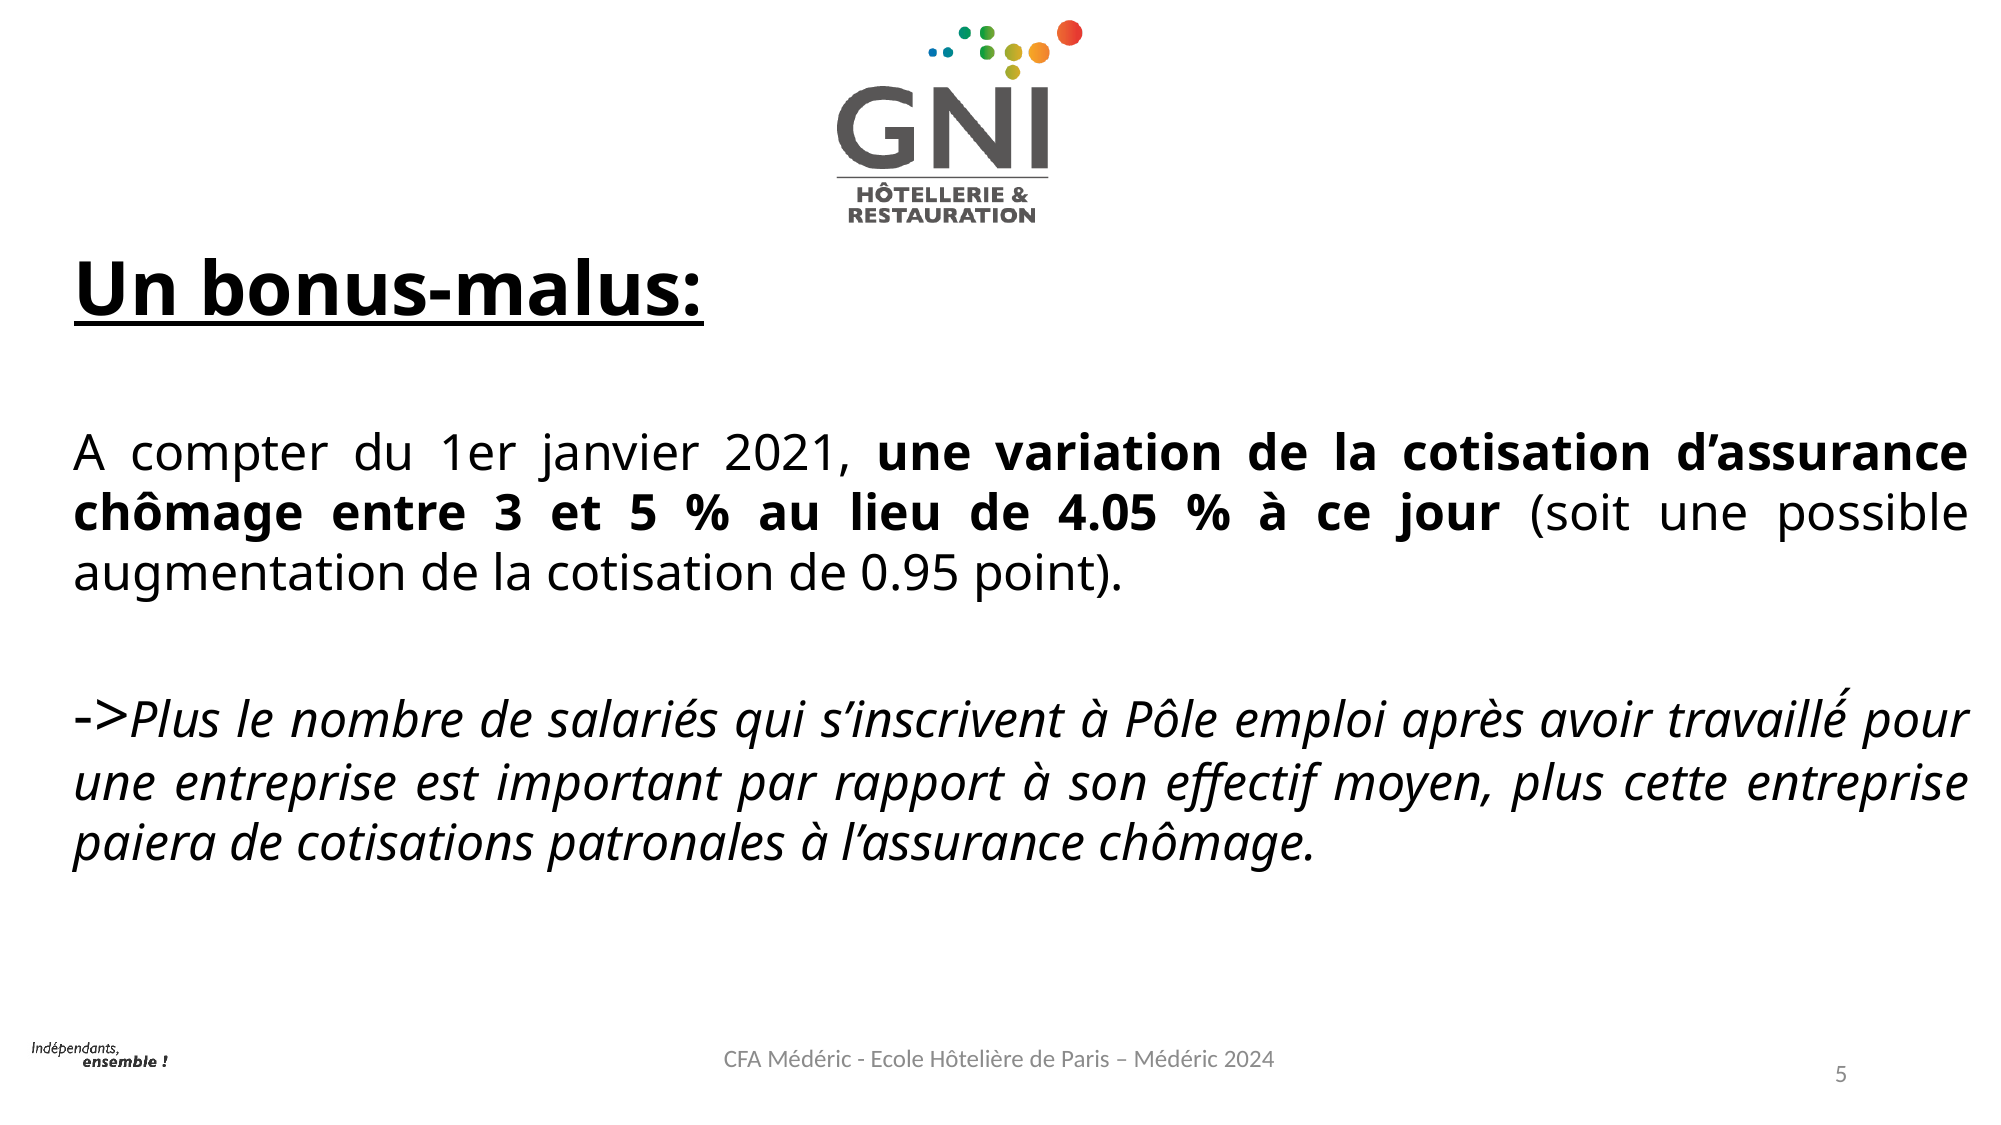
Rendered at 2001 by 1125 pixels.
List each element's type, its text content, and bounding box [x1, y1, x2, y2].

picture [808, 0, 1106, 233]
slide_number 5 [1412, 1042, 1863, 1103]
picture [0, 987, 195, 1125]
footer CFA Médéric - Ecole Hôtelière de Paris – Médéric 2024 [662, 1042, 1338, 1103]
text_box Un bonus-malus: A compter du 1er janvier 2021, une variation de la cotisation d’assurance chômage entre 3 et 5 % au lieu de 4.05 % à ce jour (soit une possible augmentation de la cotisation de 0.95 point). ->Plus le nombre de salariés qui s’inscrivent à Pôle emploi après avoir travaillé́ pour une entreprise est important par rapport à son effectif moyen, plus cette entreprise paiera de cotisations patronales à l’assurance chômage. [59, 233, 1985, 953]
